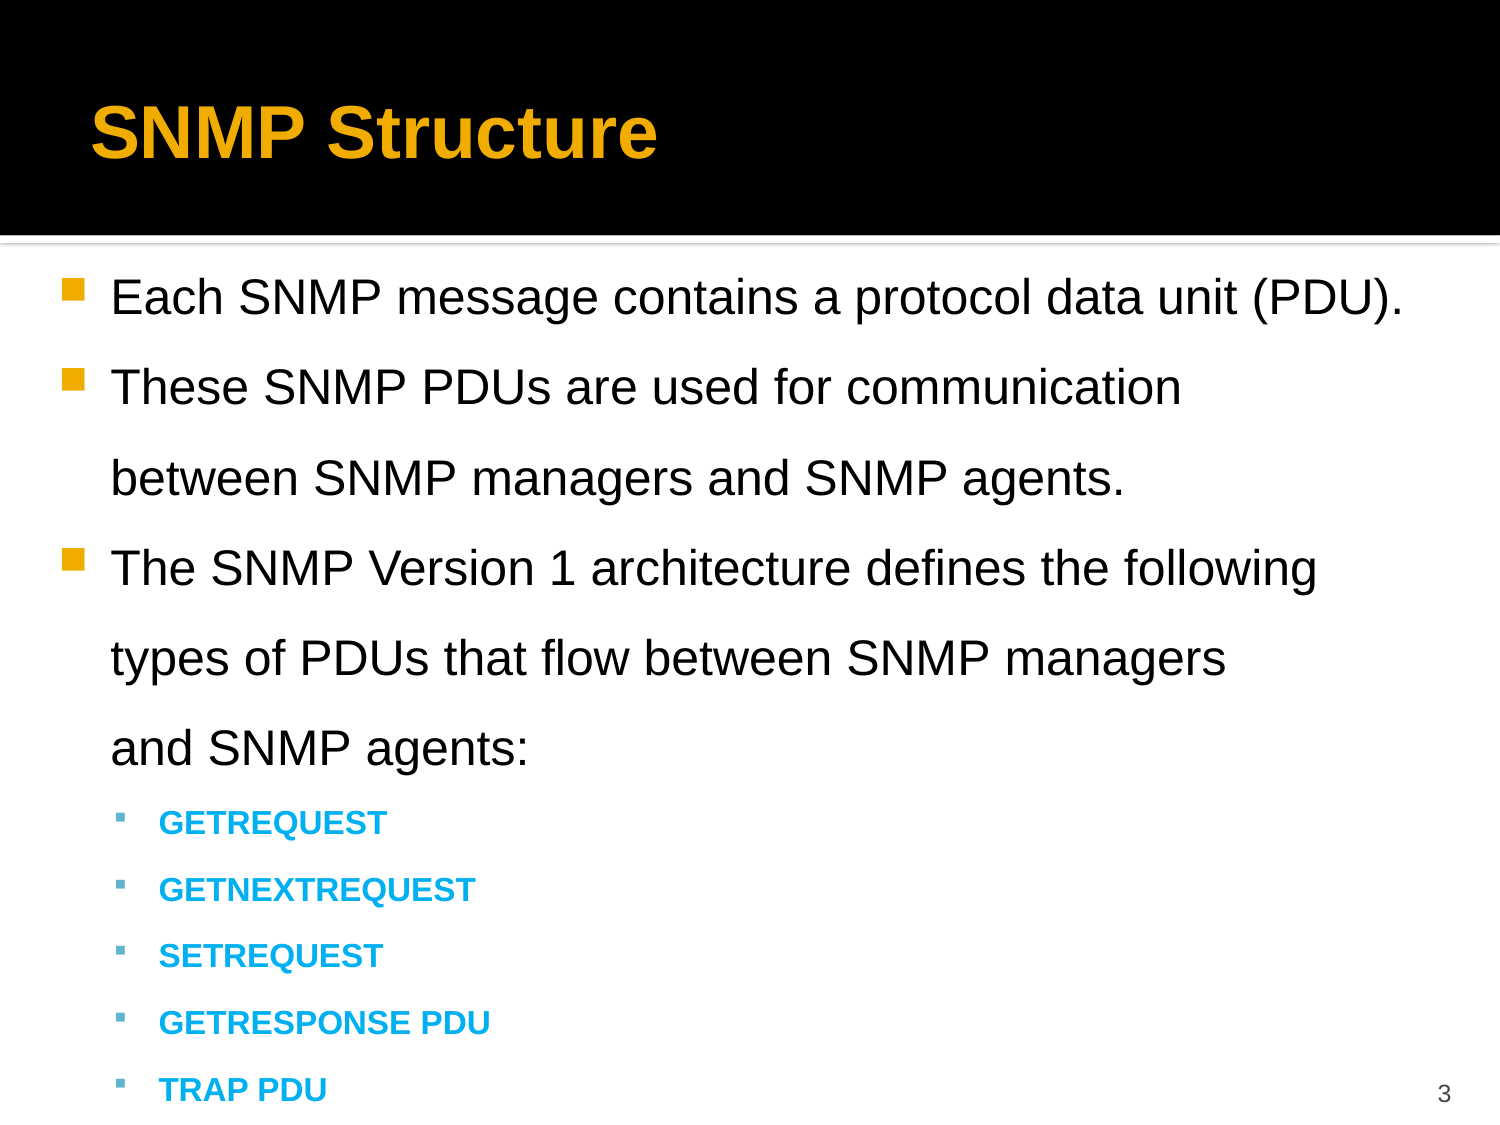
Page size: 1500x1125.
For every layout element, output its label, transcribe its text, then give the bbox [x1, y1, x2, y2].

title SNMP Structure [75, 25, 1425, 219]
slide_number 3 [1345, 1062, 1467, 1108]
list Each SNMP message contains a protocol data unit (PDU). These SNMP PDUs are used for communication between SNMP managers and SNMP agents. The SNMP Version 1 architecture defines the following types of PDUs that flow between SNMP managers and SNMP agents: GETREQUEST GETNEXTREQUEST SETREQUEST GETRESPONSE PDU TRAP PDU [29, 219, 1459, 1047]
